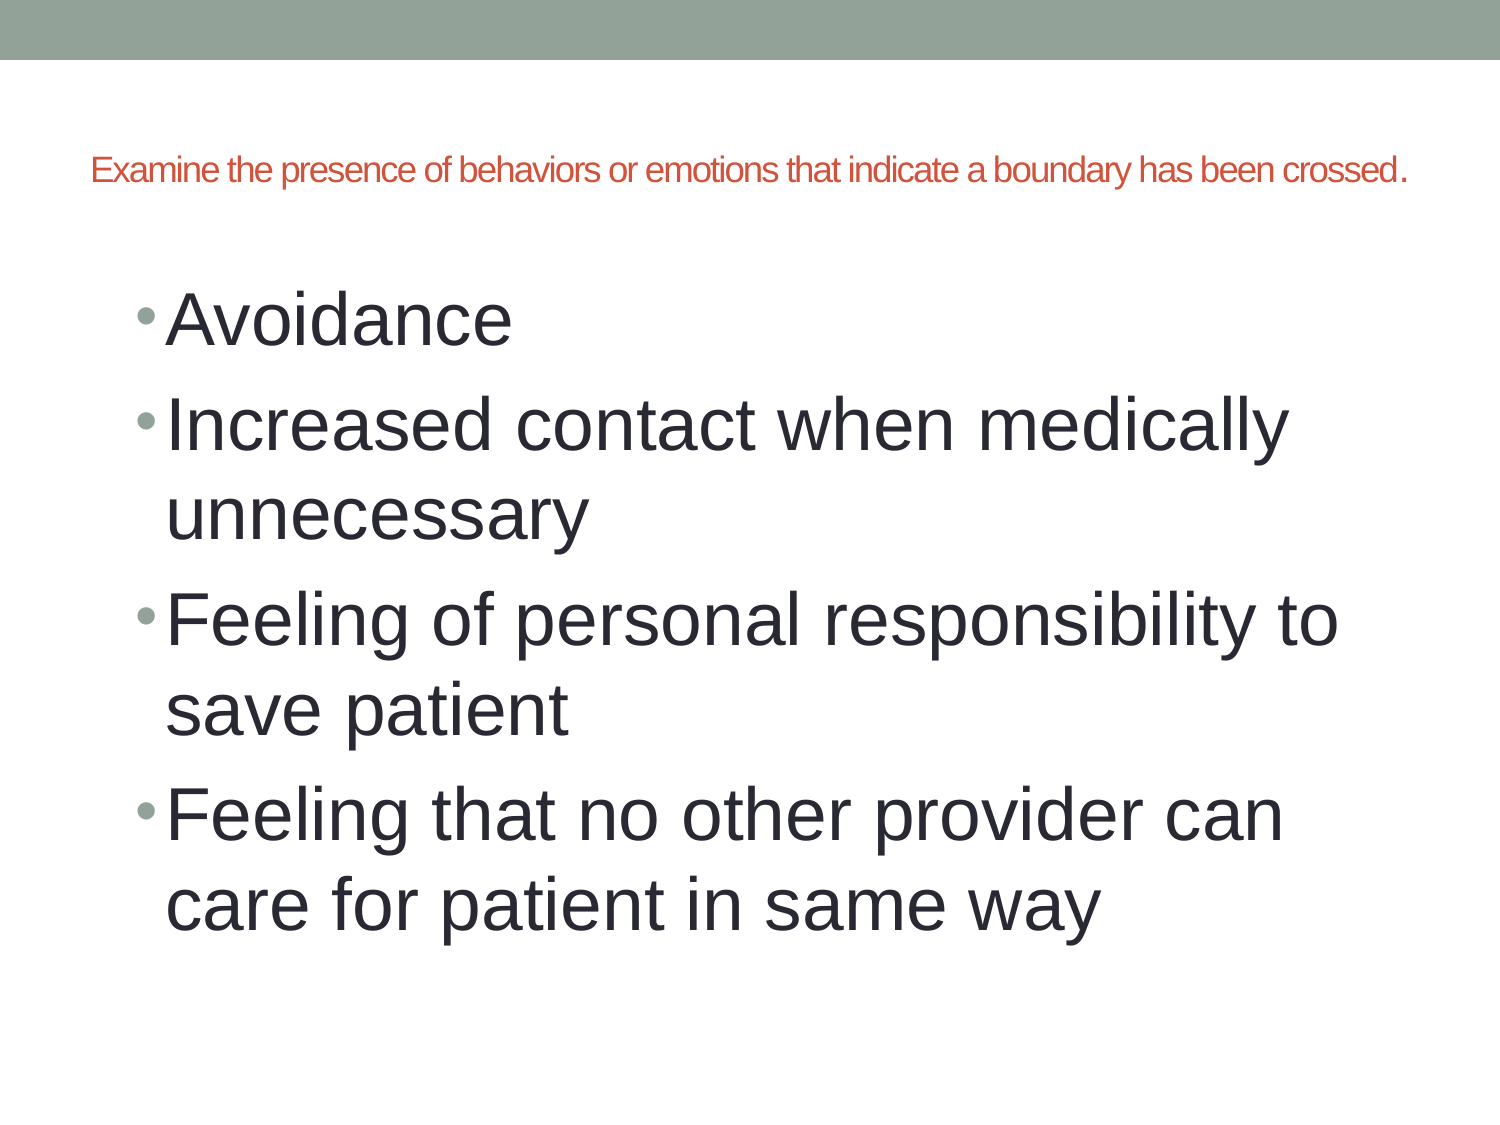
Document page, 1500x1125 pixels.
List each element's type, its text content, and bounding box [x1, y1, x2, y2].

title Examine the presence of behaviors or emotions that indicate a boundary has been crossed. [75, 87, 1425, 250]
list Avoidance Increased contact when medically unnecessary Feeling of personal responsibility to save patient Feeling that no other provider can care for patient in same way [75, 262, 1425, 1063]
